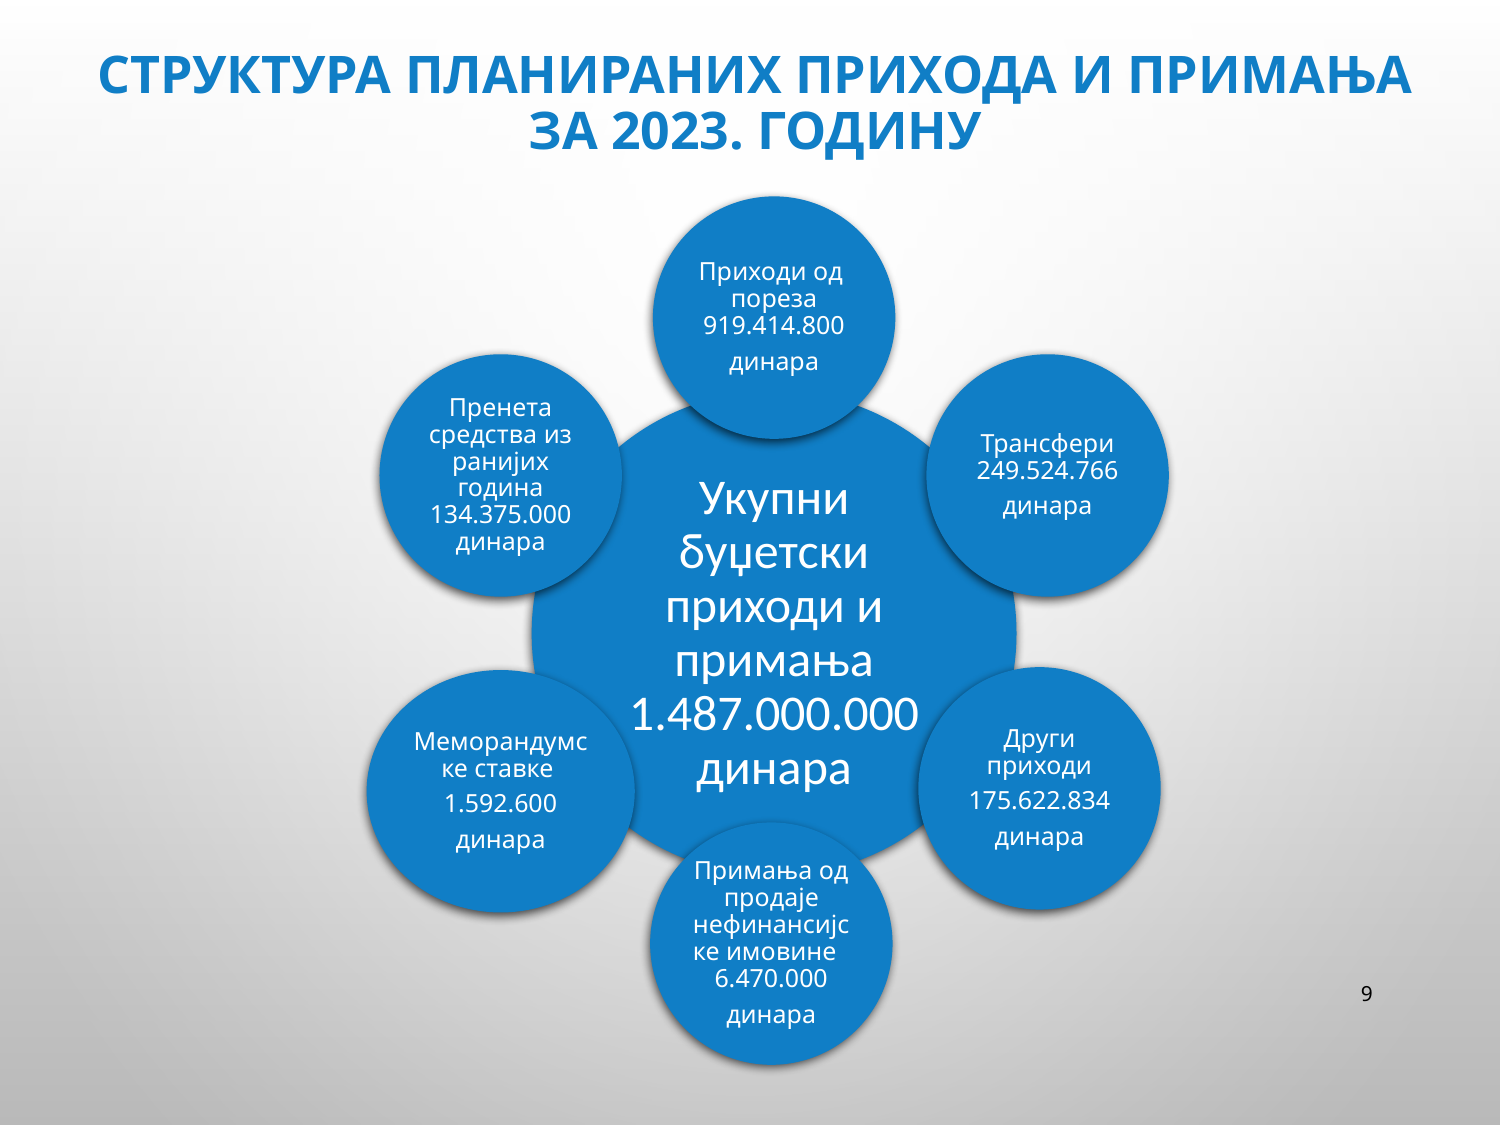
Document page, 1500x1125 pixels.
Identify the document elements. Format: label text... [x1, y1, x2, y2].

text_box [159, 195, 1377, 1071]
picture [0, 0, 1500, 1125]
title Структура планираних прихода и примања за 2023. годину [80, 40, 1431, 169]
slide_number 9 [1382, 965, 1388, 1025]
